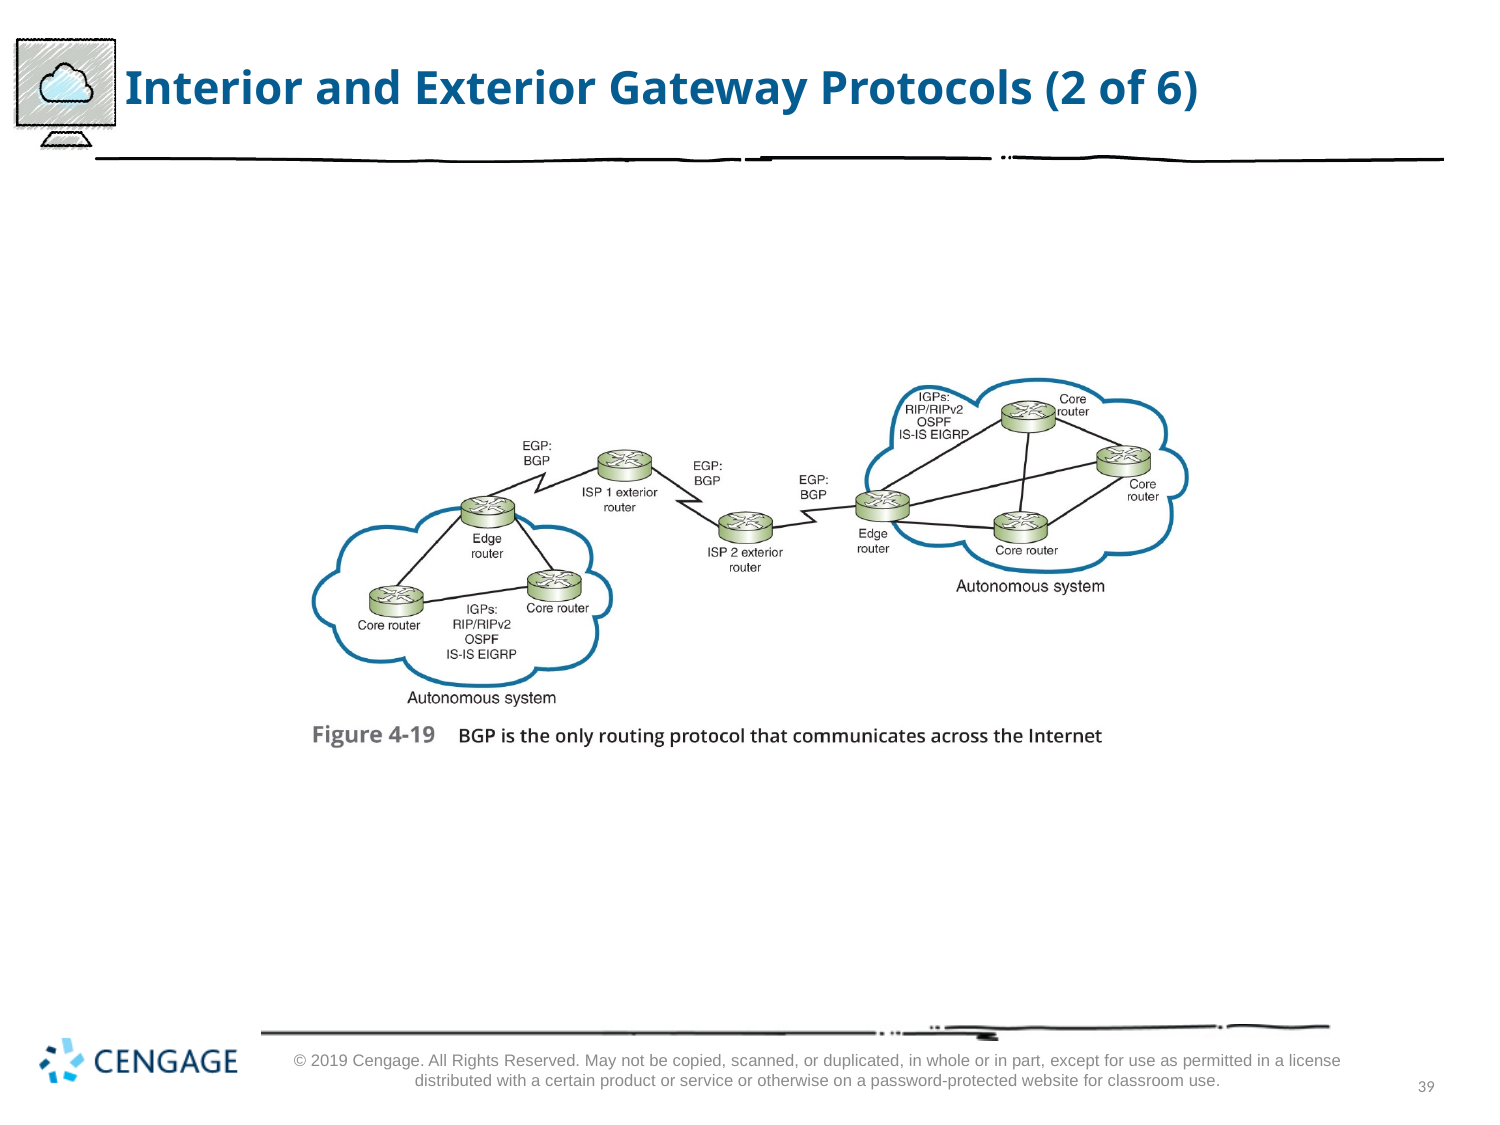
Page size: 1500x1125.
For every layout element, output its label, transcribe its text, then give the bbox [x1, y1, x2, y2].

picture [261, 1024, 1331, 1041]
picture [95, 155, 1444, 163]
picture [13, 36, 117, 151]
picture [309, 374, 1191, 750]
picture [19, 1024, 250, 1096]
footer © 2019 Cengage. All Rights Reserved. May not be copied, scanned, or duplicated, in whole or in part, except for use as permitted in a license distributed with a certain product or service or otherwise on a password-protected website for classroom use. [262, 1050, 1375, 1091]
title Interior and Exterior Gateway Protocols (2 of 6) [125, 66, 1442, 116]
